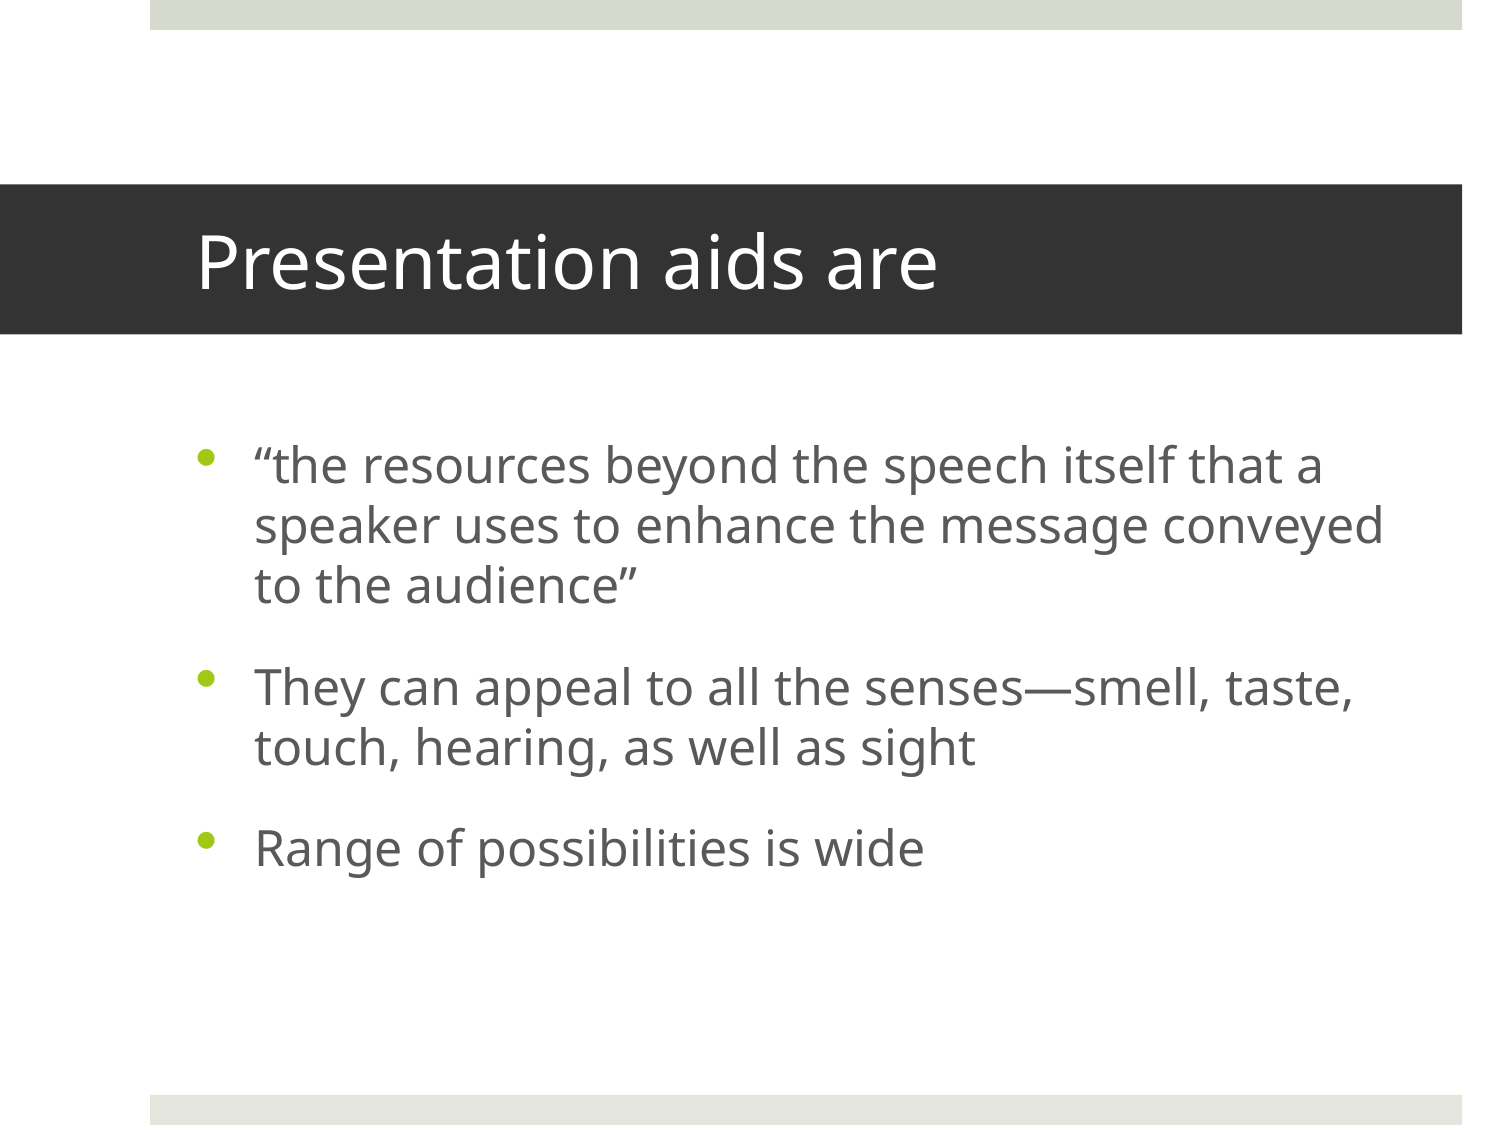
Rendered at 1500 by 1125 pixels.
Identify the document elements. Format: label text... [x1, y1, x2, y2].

list “the resources beyond the speech itself that a speaker uses to enhance the message conveyed to the audience” They can appeal to all the senses—smell, taste, touch, hearing, as well as sight Range of possibilities is wide [182, 425, 1432, 1028]
title Presentation aids are [0, 184, 1463, 335]
